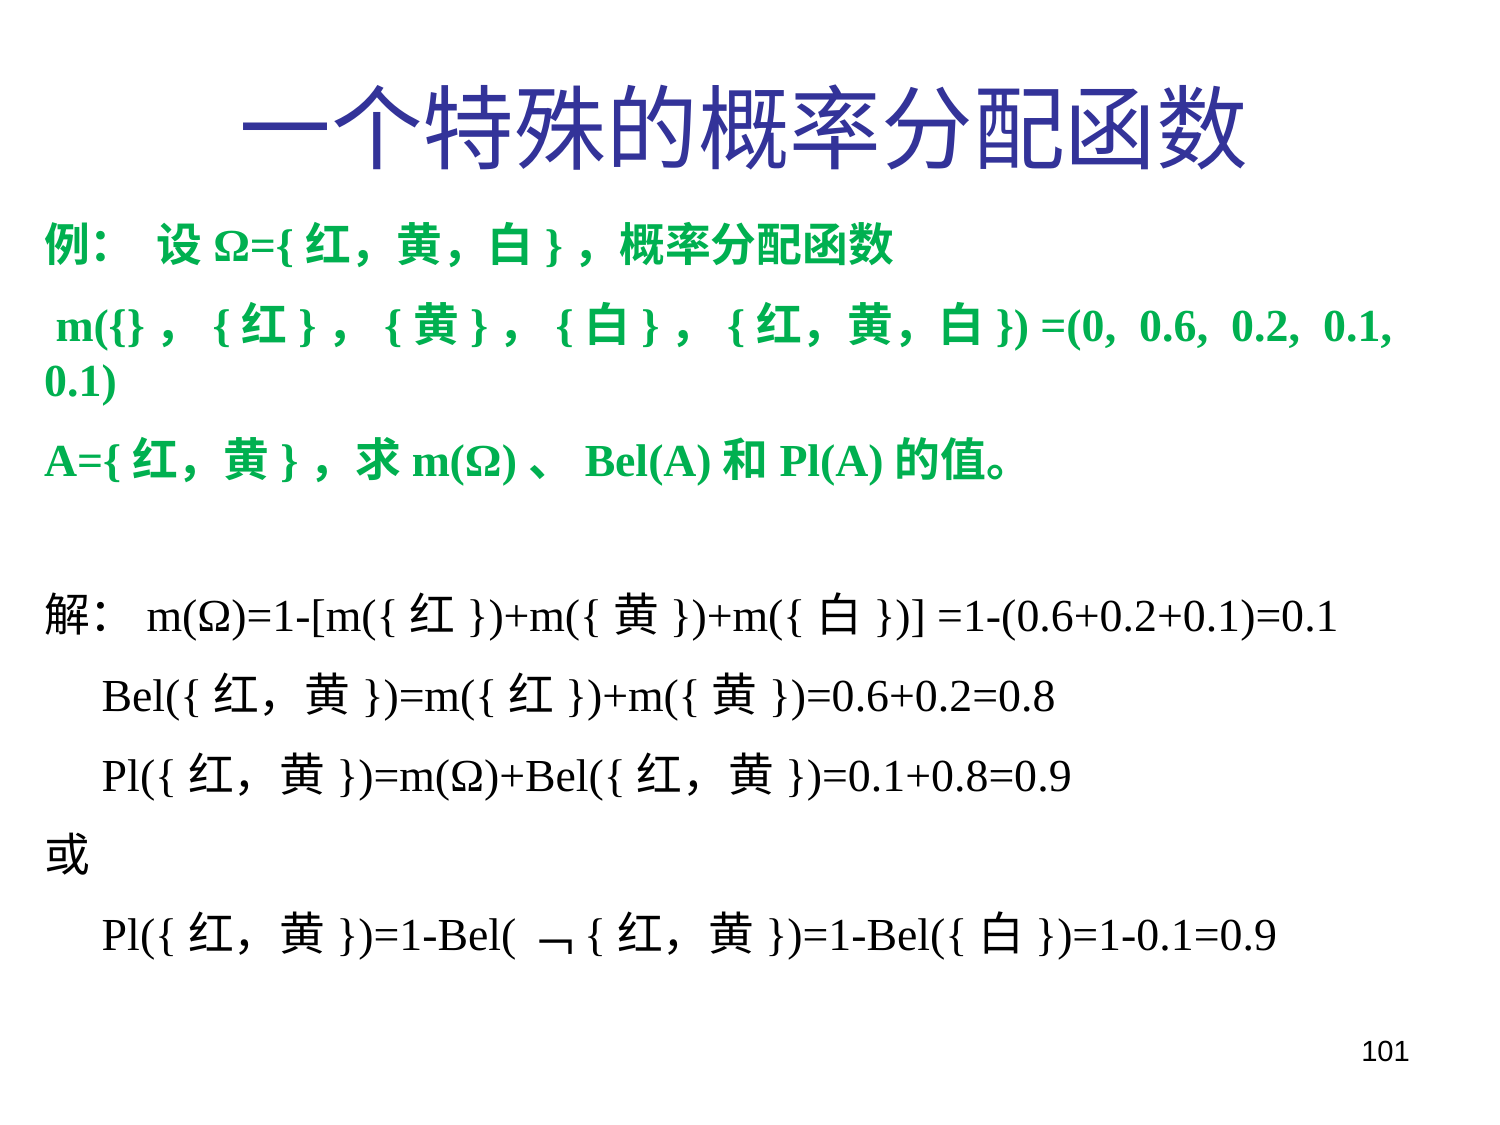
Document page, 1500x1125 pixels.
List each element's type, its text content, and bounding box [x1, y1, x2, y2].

text_box 例： 设Ω={红，黄，白}，概率分配函数 m({}，{红}，{黄}，{白}，{红，黄，白}) =(0, 0.6, 0.2, 0.1, 0.1) A={红，黄}，求m(Ω)、Bel(A)和Pl(A)的值。 解：m(Ω)=1-[m({红})+m({黄})+m({白})] =1-(0.6+0.2+0.1)=0.1 Bel({红，黄})=m({红})+m({黄})=0.6+0.2=0.8 Pl({红，黄})=m(Ω)+Bel({红，黄})=0.1+0.8=0.9 或 Pl({红，黄})=1-Bel(﹁{红，黄})=1-Bel({白})=1-0.1=0.9 [29, 207, 1471, 968]
slide_number 101 [1074, 1024, 1425, 1103]
text_box 一个特殊的概率分配函数 [194, 31, 1294, 220]
